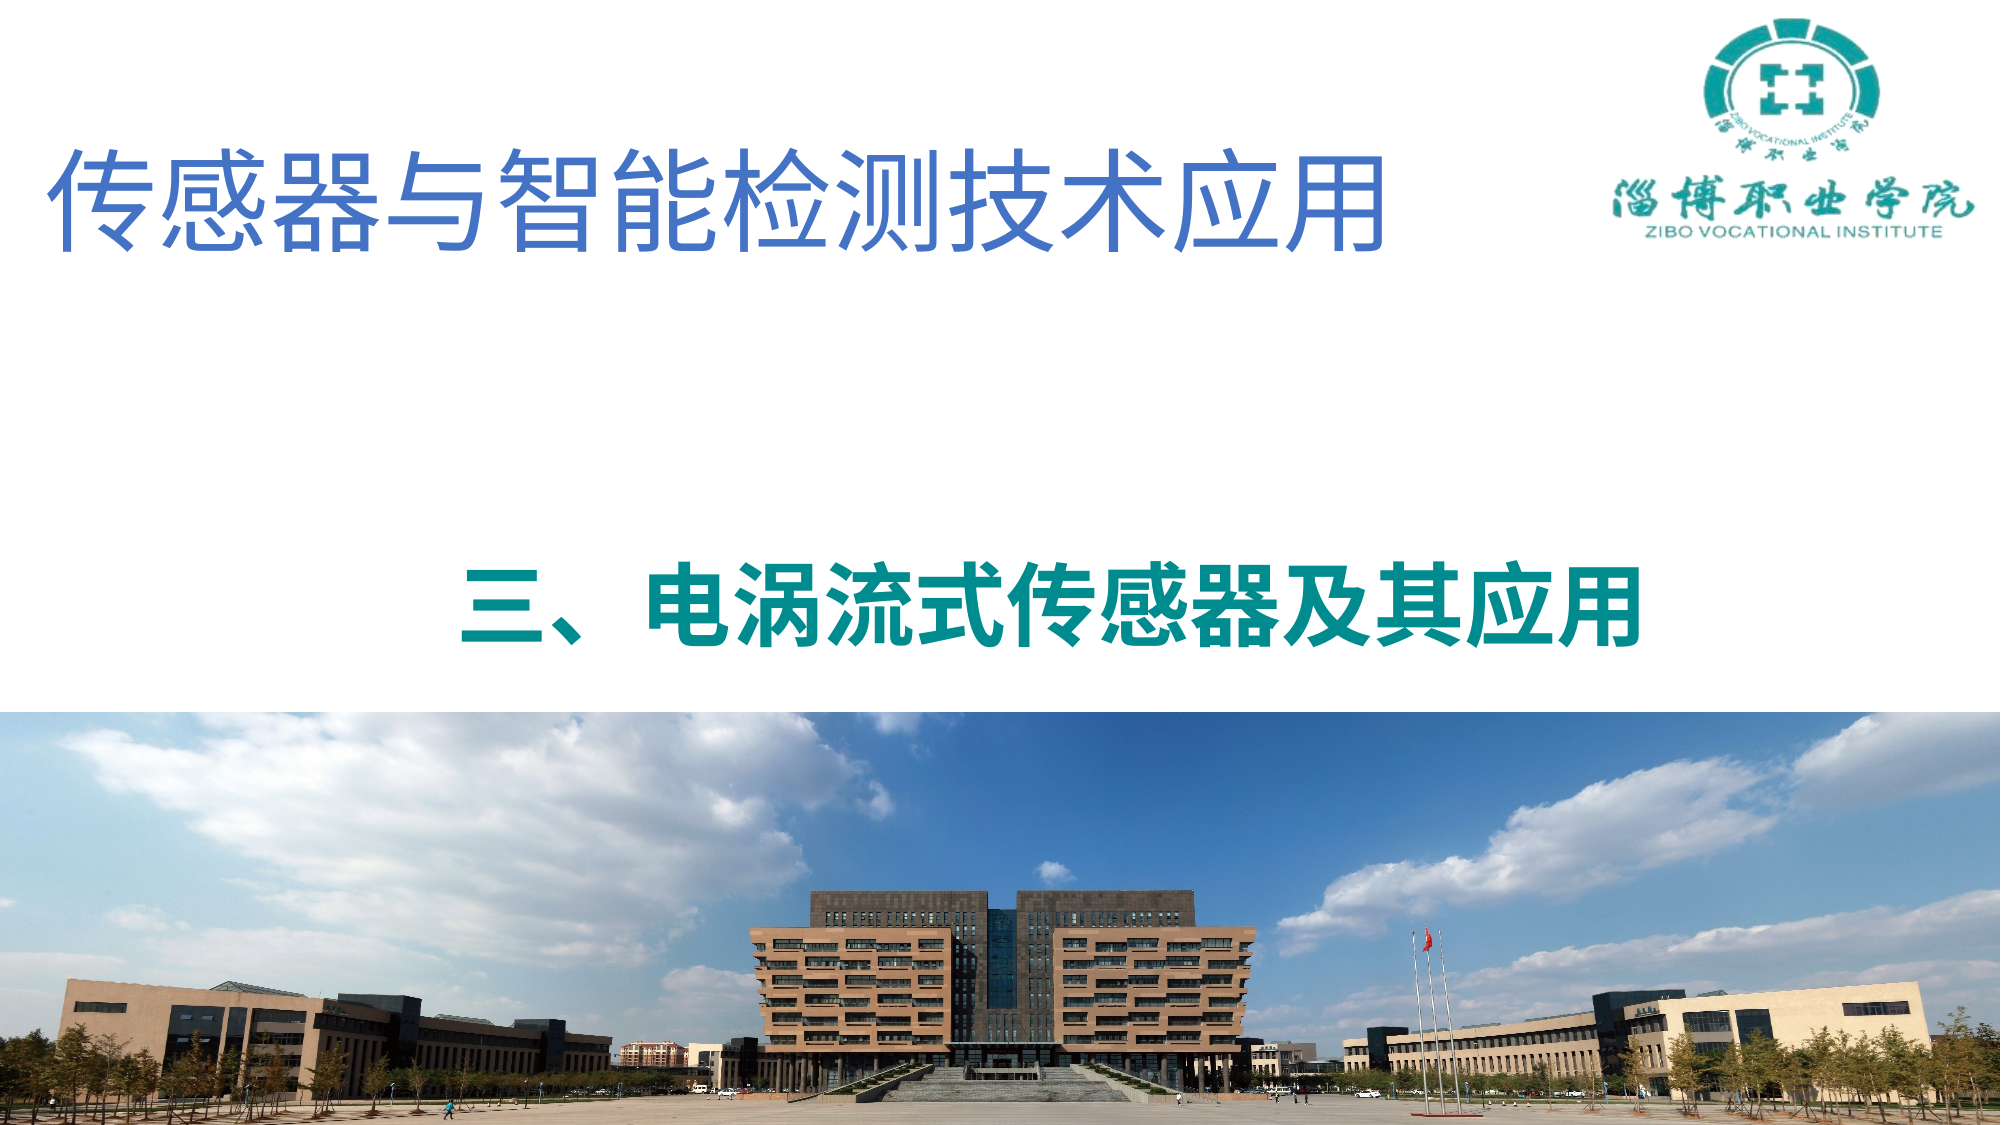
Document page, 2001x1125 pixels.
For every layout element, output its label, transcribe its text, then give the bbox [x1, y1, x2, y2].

text_box 传感器与智能检测技术应用 [30, 123, 1411, 274]
text_box 三、电涡流式传感器及其应用 [441, 540, 1704, 666]
picture [0, 712, 2000, 1125]
picture [1581, 4, 2000, 253]
